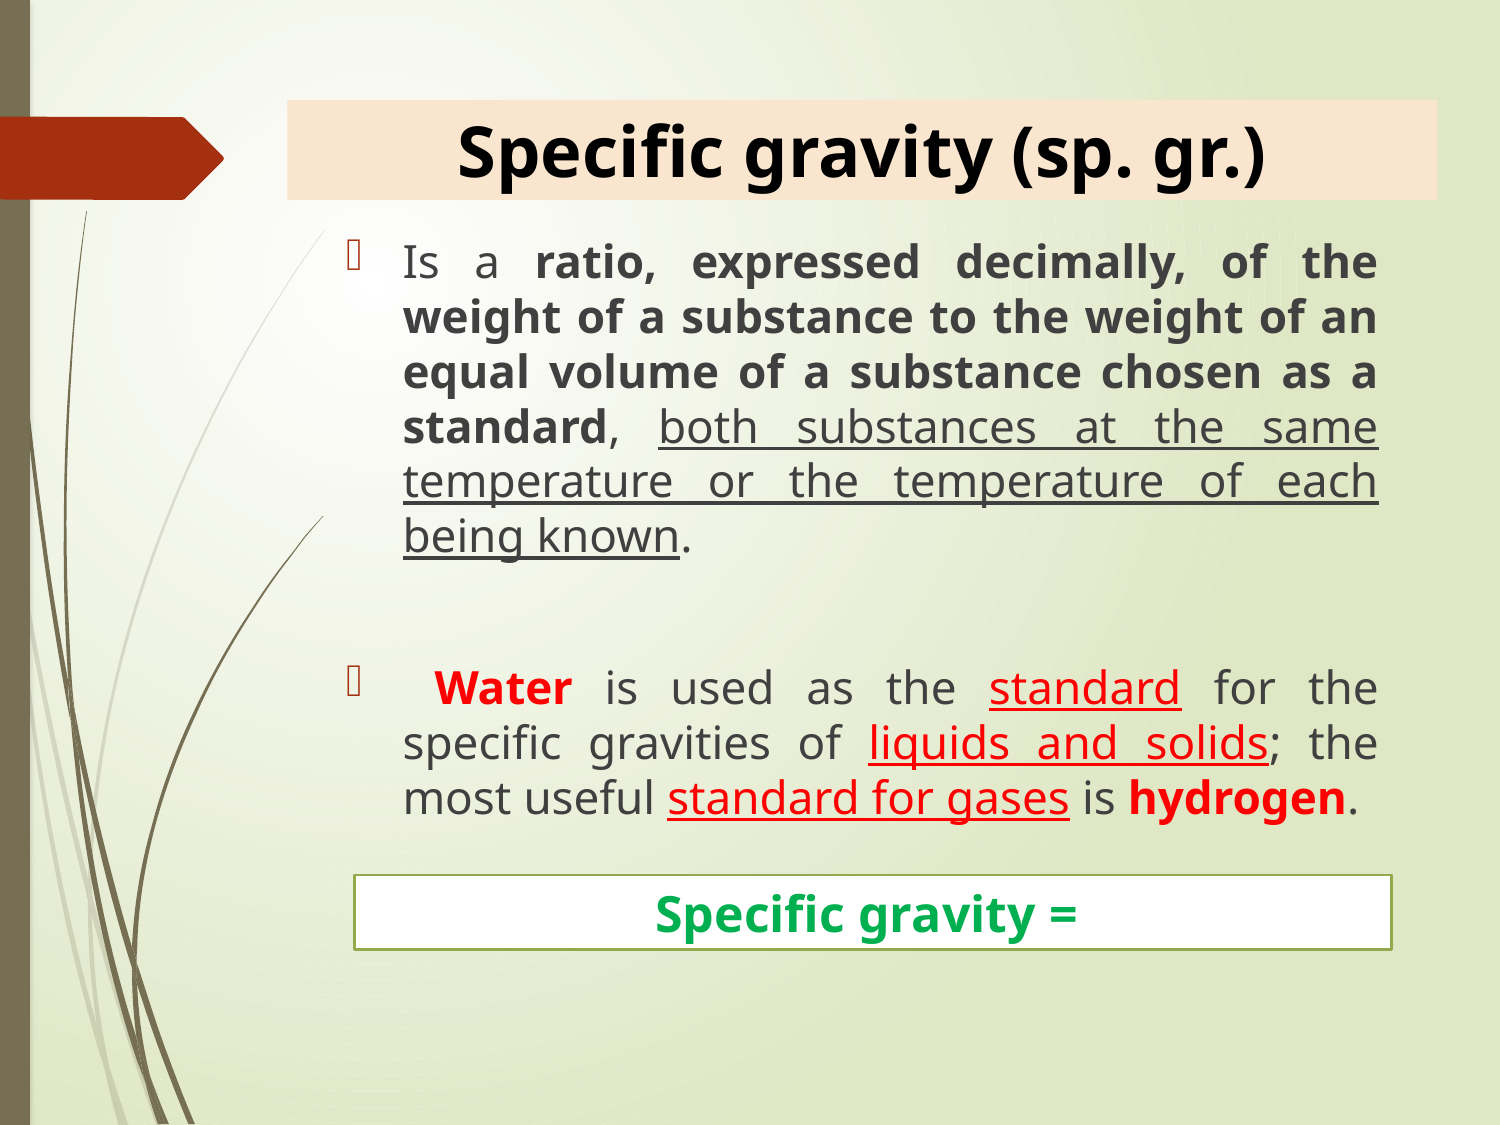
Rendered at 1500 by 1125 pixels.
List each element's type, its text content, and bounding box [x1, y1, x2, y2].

title Specific gravity (sp. gr.) [287, 99, 1438, 200]
list Is a ratio, expressed decimally, of the weight of a substance to the weight of an equal volume of a substance chosen as a standard, both substances at the same temperature or the temperature of each being known. Water is used as the standard for the specific gravities of liquids and solids; the most useful standard for gases is hydrogen. [331, 224, 1394, 850]
